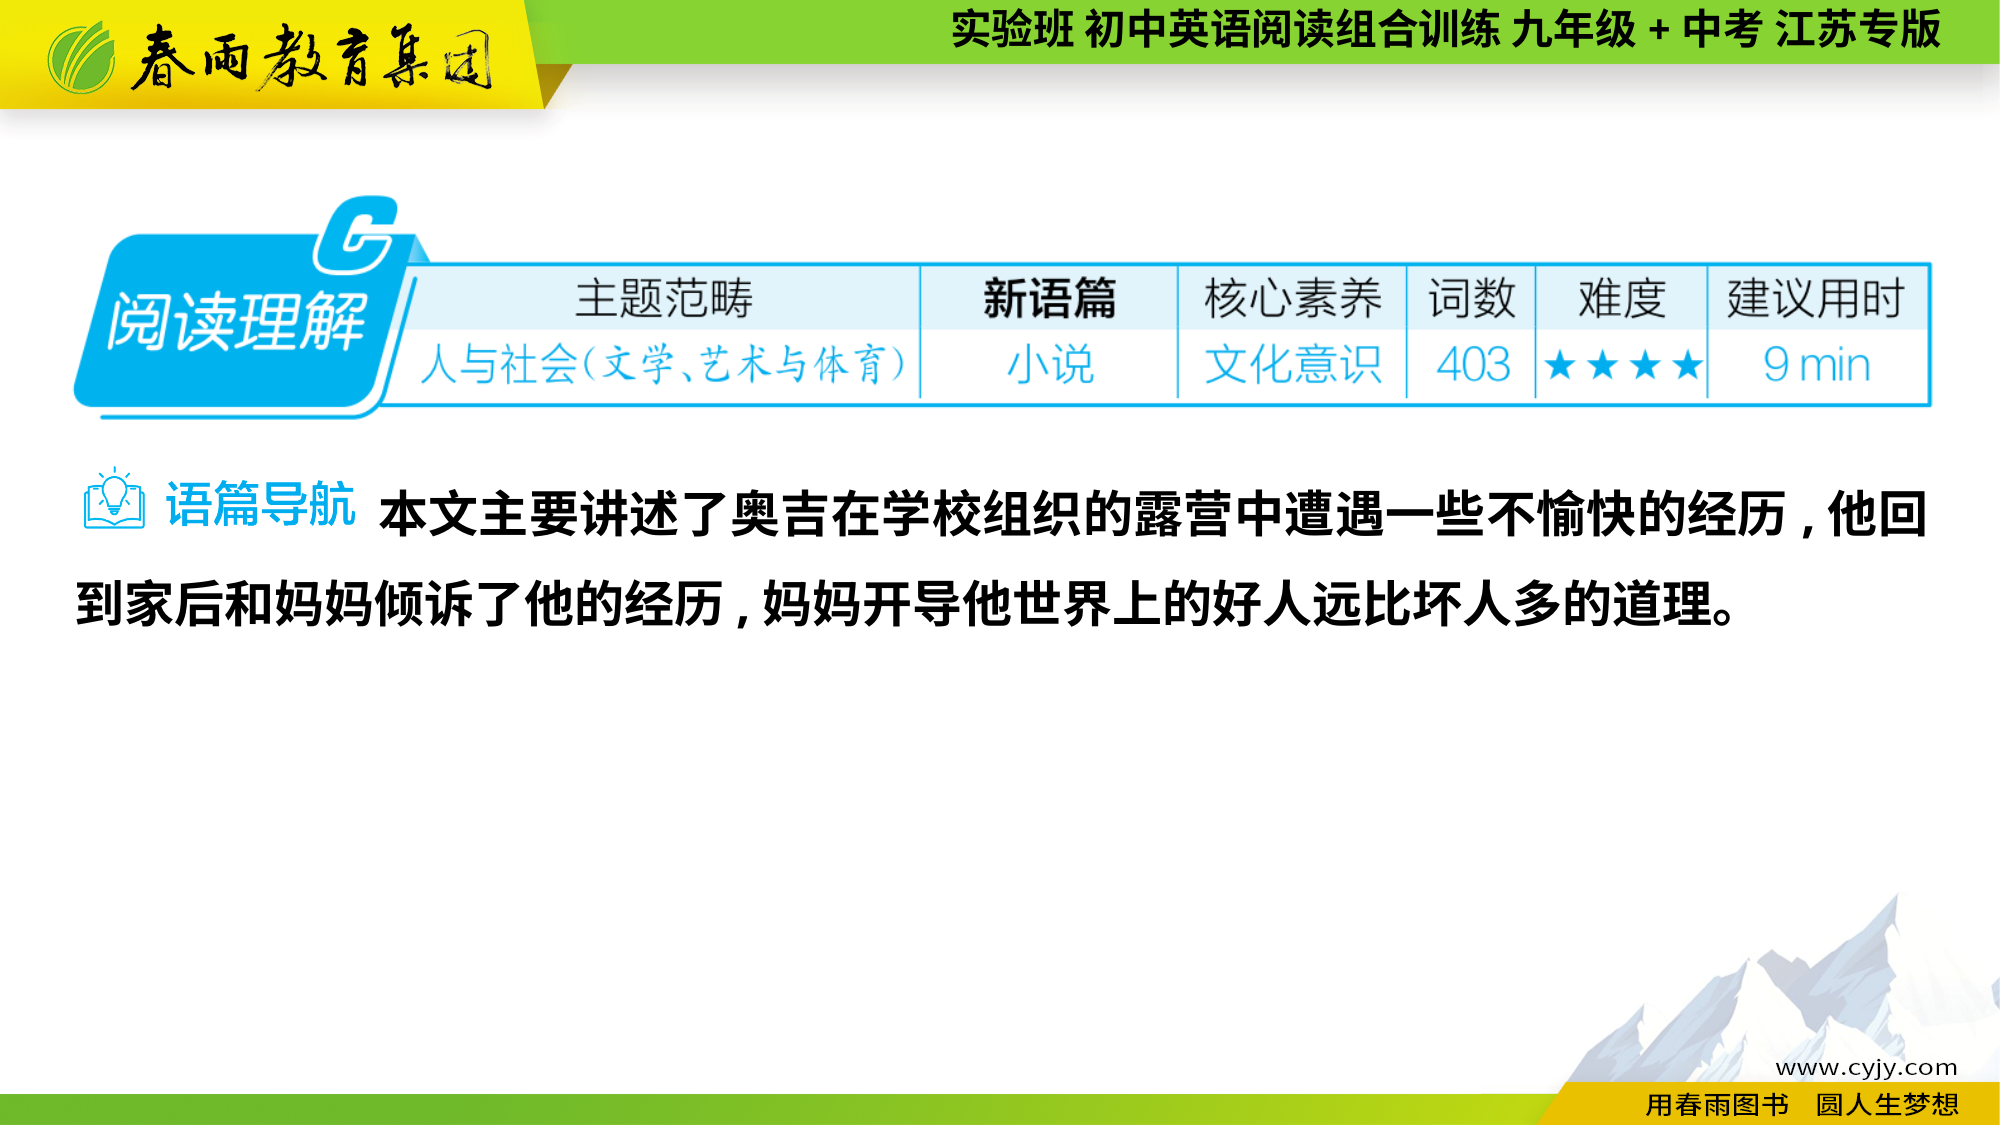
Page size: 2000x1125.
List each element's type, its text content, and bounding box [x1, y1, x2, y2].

list 本文主要讲述了奥吉在学校组织的露营中遭遇一些不愉快的经历,他回到家后和妈妈倾诉了他的经历,妈妈开导他世界上的好人远比坏人多的道理。 [59, 444, 1944, 631]
picture [0, 0, 2000, 1125]
